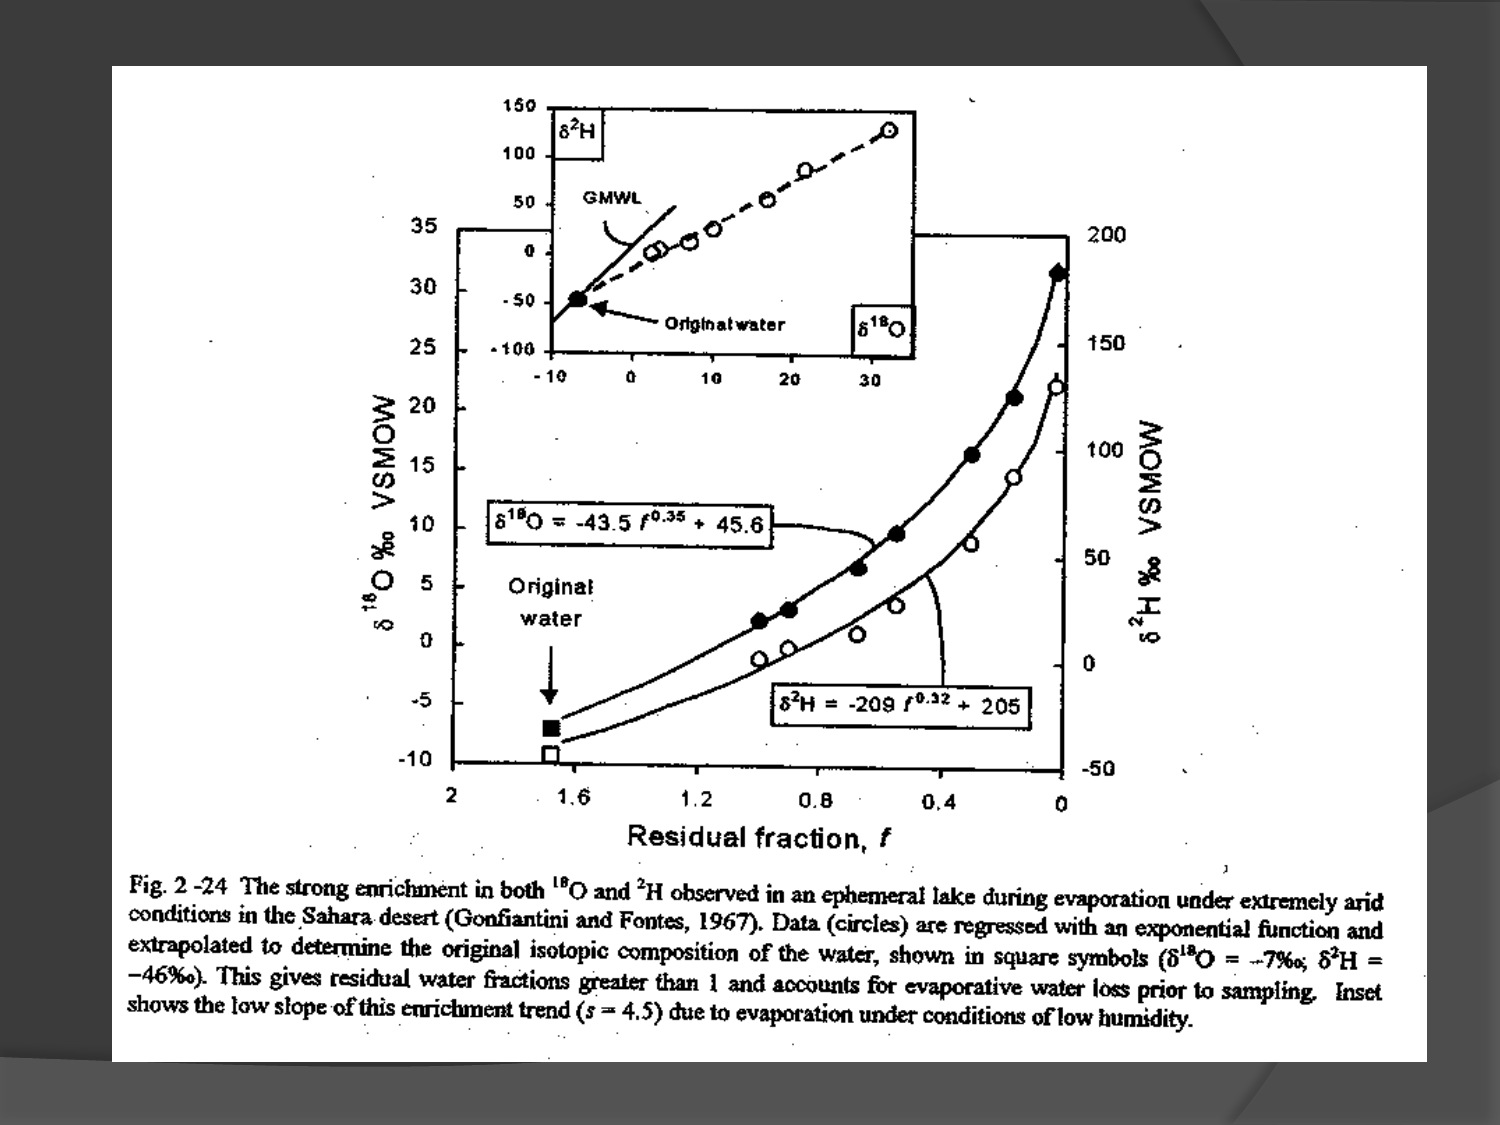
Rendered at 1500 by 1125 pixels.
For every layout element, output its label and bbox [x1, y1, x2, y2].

picture [111, 66, 1427, 1062]
